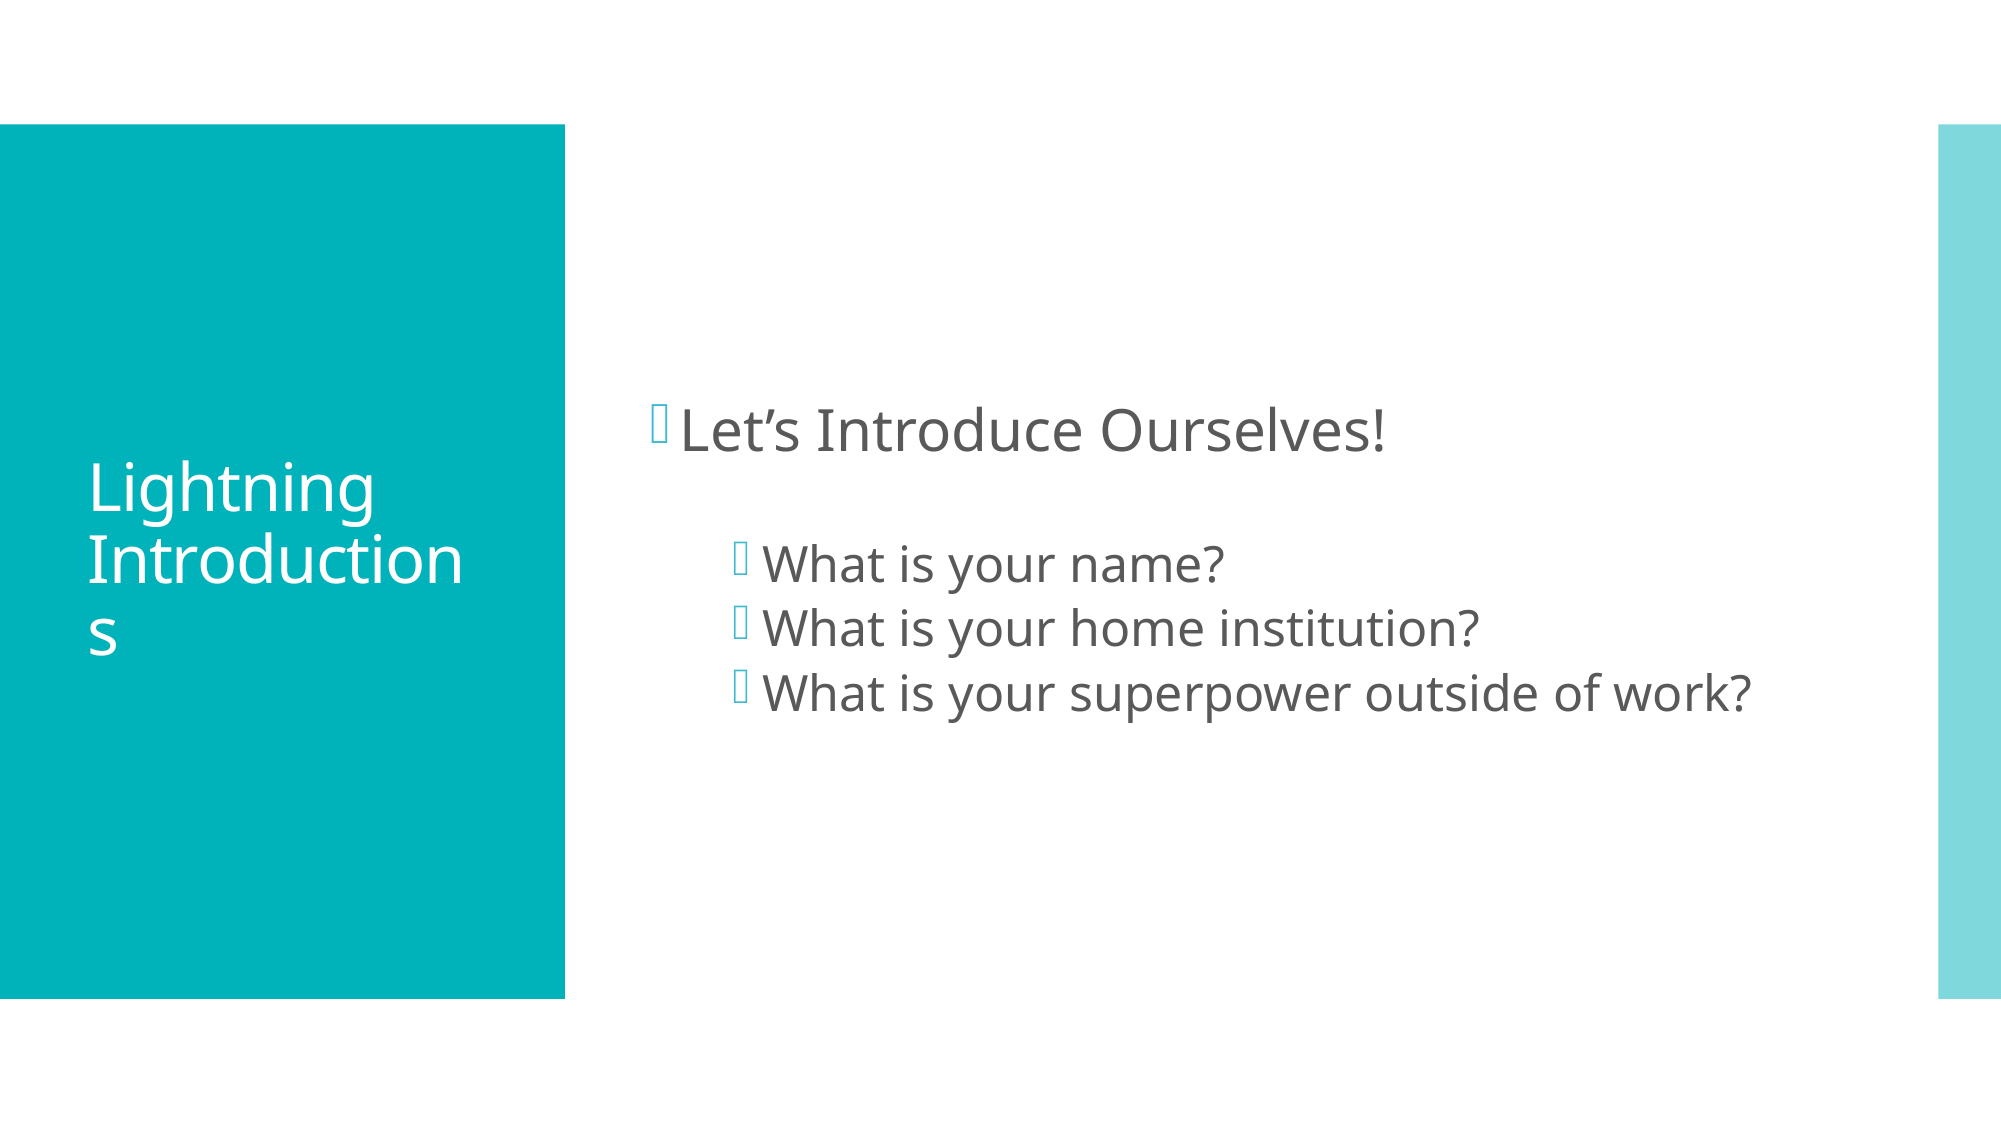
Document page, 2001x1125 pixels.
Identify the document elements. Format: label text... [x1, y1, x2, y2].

title Lightning Introductions [72, 197, 493, 927]
list Let’s Introduce Ourselves! What is your name? What is your home institution? What is your superpower outside of work? [634, 141, 1835, 982]
